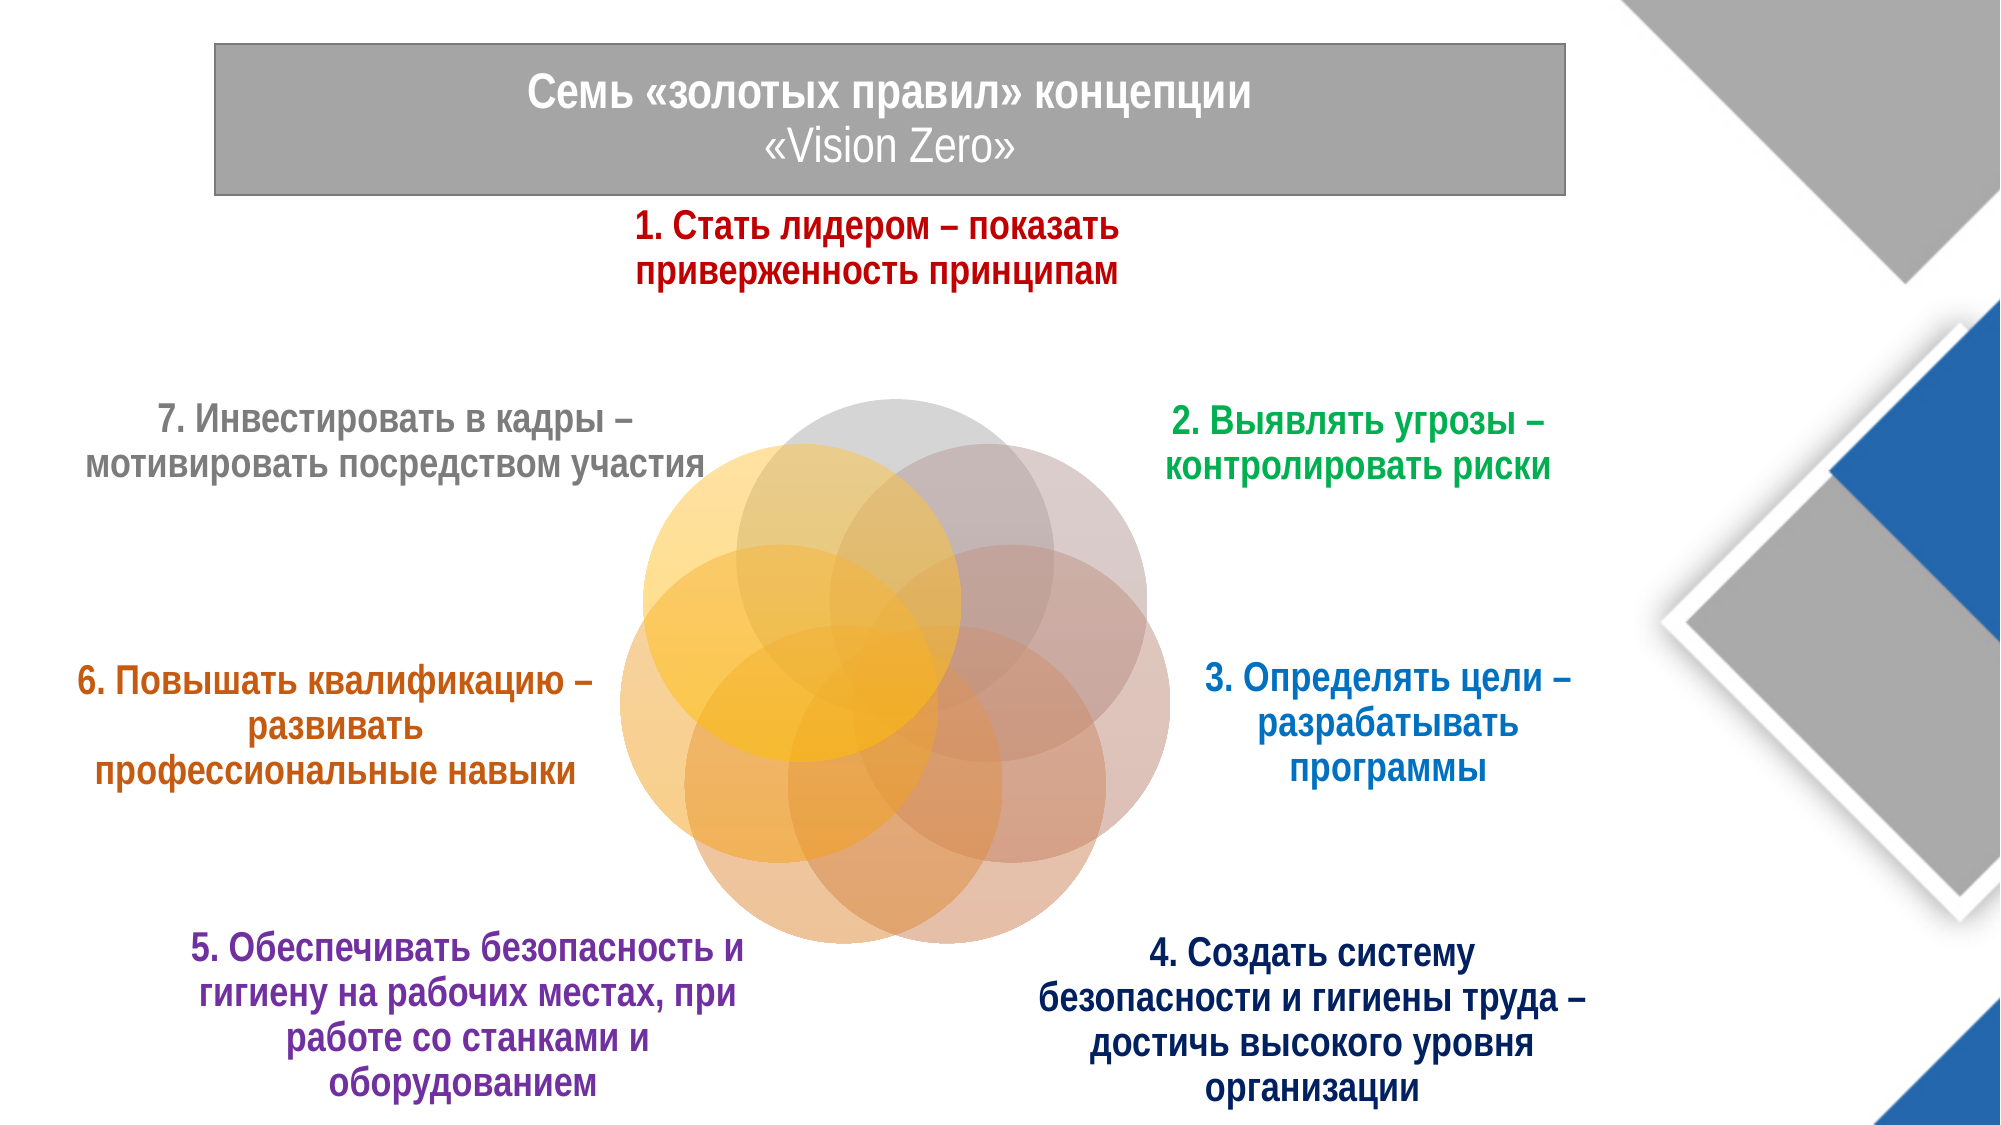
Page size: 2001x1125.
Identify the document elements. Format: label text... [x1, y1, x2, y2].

text_box Семь «золотых правил» концепции «Vision Zero» [214, 43, 1566, 151]
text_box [25, 151, 1664, 1125]
picture [1545, 0, 2000, 1125]
